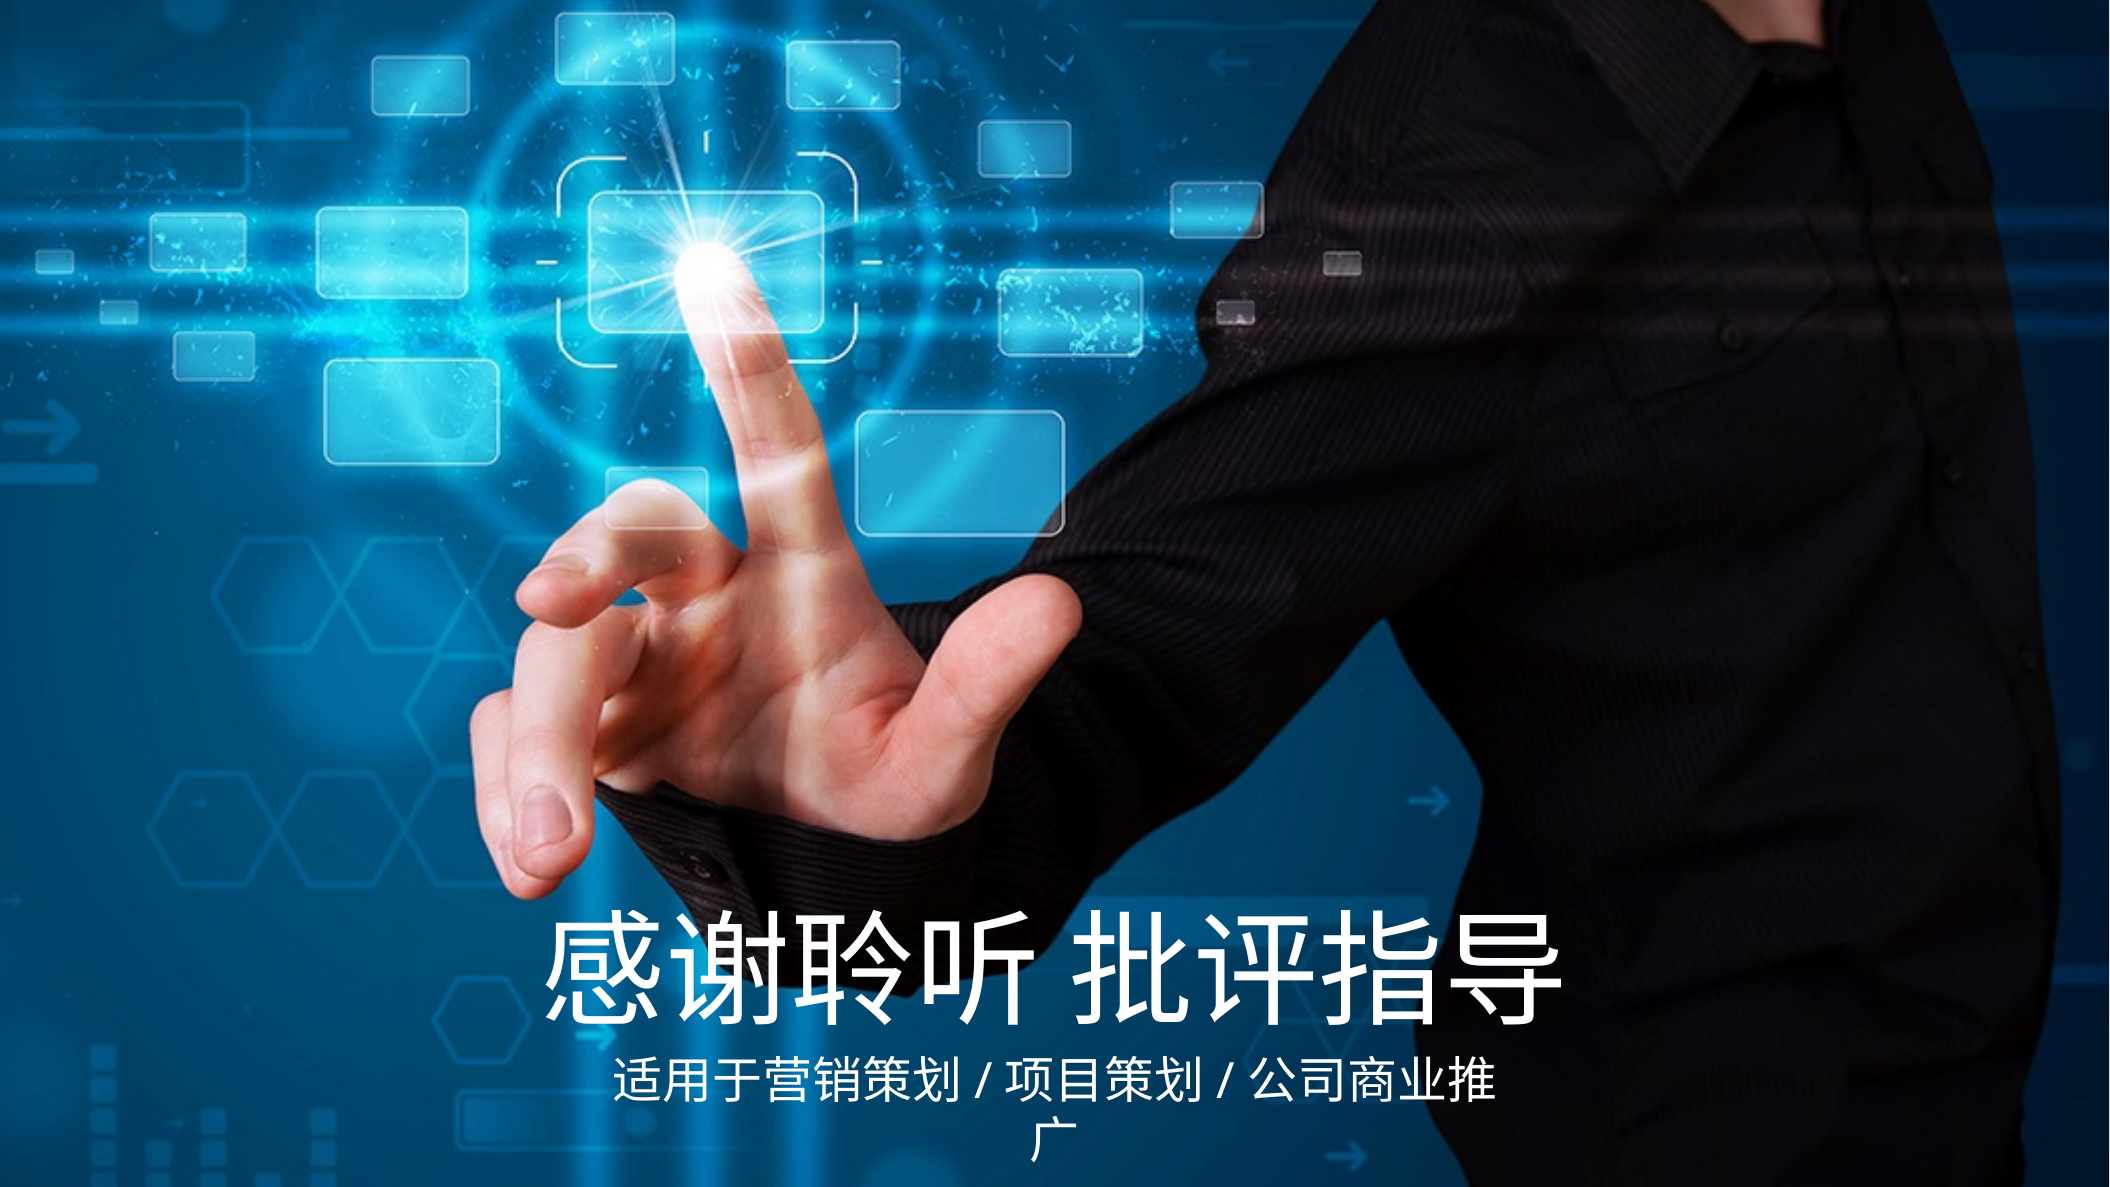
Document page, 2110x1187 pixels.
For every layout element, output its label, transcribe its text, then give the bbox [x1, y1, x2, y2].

text_box 适用于营销策划/项目策划/公司商业推广 [599, 1048, 1510, 1169]
text_box [0, 0, 2110, 1187]
text_box 感谢聆听 批评指导 [529, 885, 1580, 1047]
